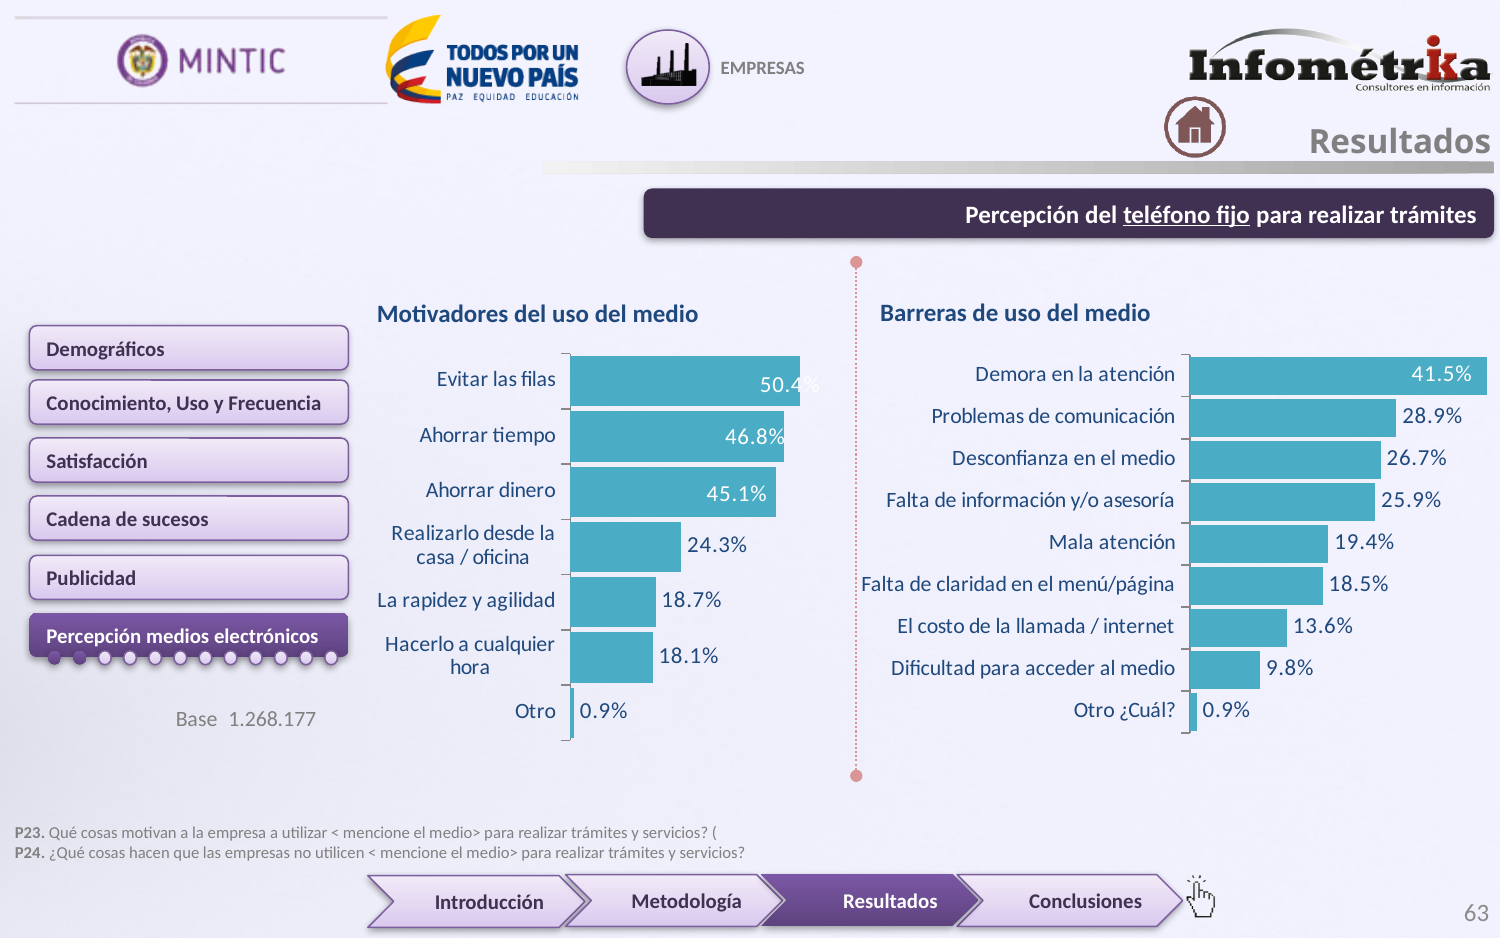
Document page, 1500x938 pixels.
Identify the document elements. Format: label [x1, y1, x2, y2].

text_box [865, 289, 1167, 331]
text_box [1128, 113, 1500, 168]
text_box [28, 437, 350, 483]
text_box [28, 324, 350, 371]
text_box [626, 29, 821, 105]
text_box [160, 697, 332, 739]
text_box [28, 554, 350, 601]
text_box [29, 612, 349, 666]
chart [857, 331, 1500, 757]
text_box [643, 188, 1495, 239]
text_box [367, 873, 1218, 928]
text_box [28, 495, 350, 541]
text_box [0, 814, 1332, 870]
chart [367, 330, 844, 765]
text_box [362, 290, 715, 335]
slide_number [1154, 886, 1500, 936]
picture [0, 0, 1500, 938]
text_box [28, 379, 350, 425]
